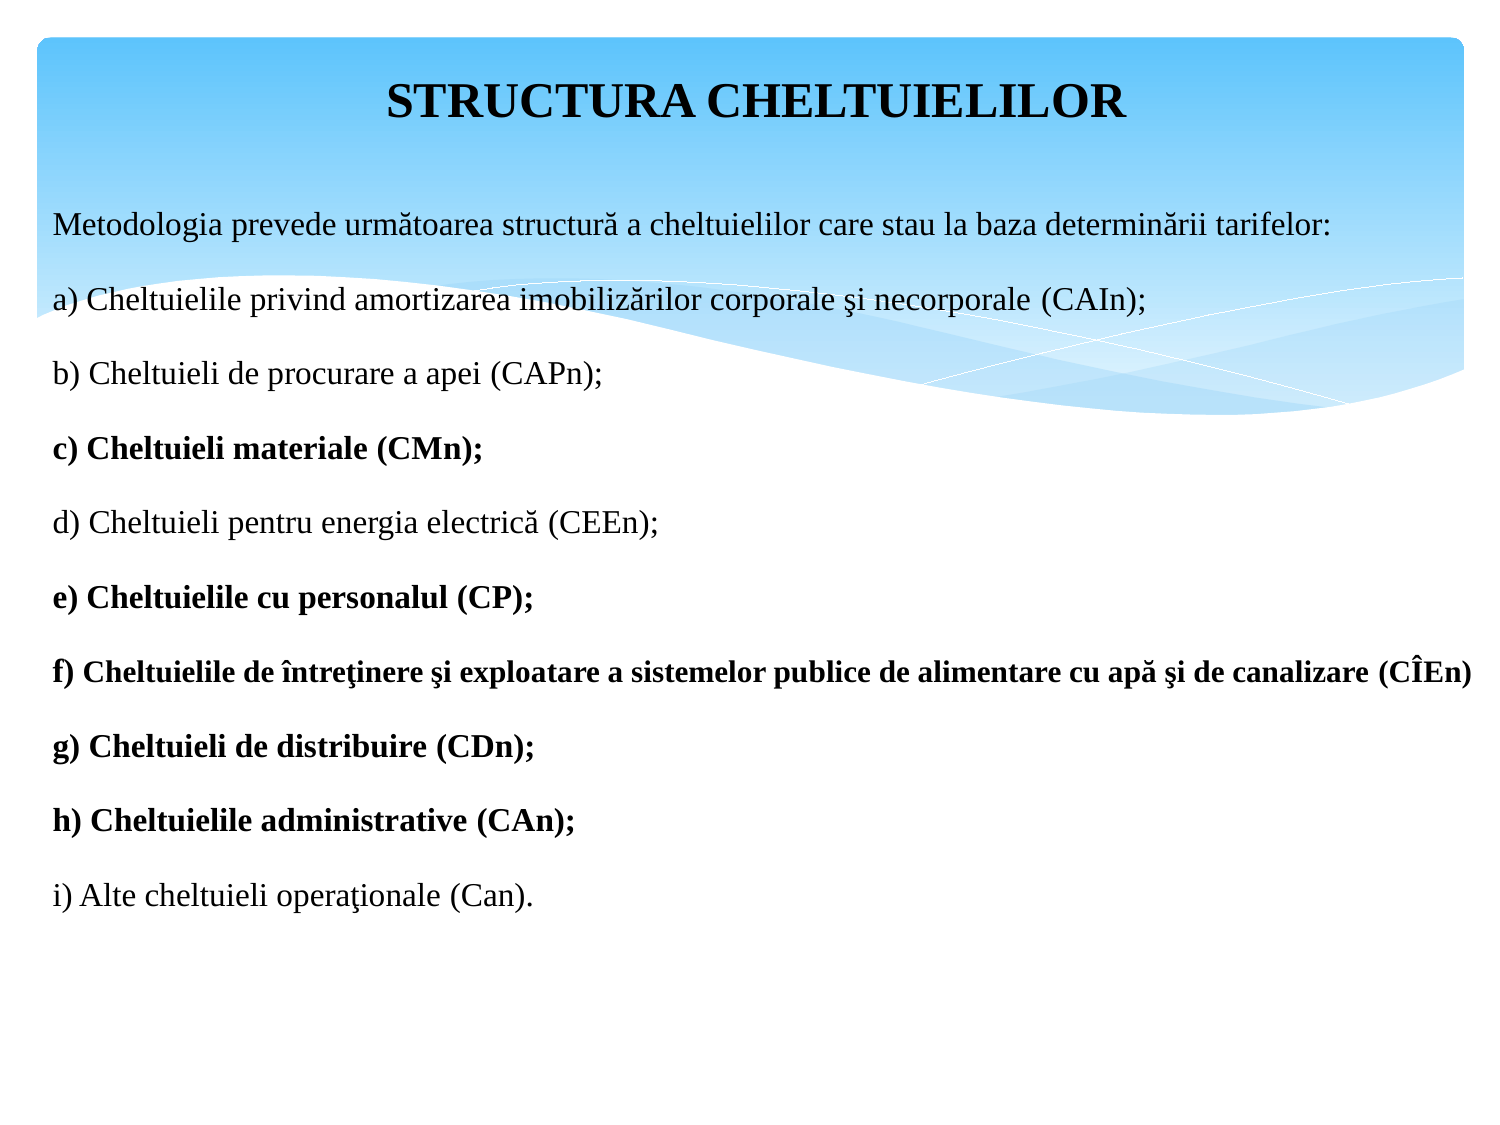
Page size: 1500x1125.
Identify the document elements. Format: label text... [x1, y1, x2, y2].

list Metodologia prevede următoarea structură a cheltuielilor care stau la baza determinării tarifelor: a) Cheltuielile privind amortizarea imobilizărilor corporale şi necorporale (CAIn); b) Cheltuieli de procurare a apei (CAPn); c) Cheltuieli materiale (CMn); d) Cheltuieli pentru energia electrică (CEEn); e) Cheltuielile cu personalul (CP); f) Cheltuielile de întreţinere şi exploatare a sistemelor publice de alimentare cu apă şi de canalizare (CÎEn) g) Cheltuieli de distribuire (CDn); h) Cheltuielile administrative (CAn); i) Alte cheltuieli operaţionale (Can). [37, 174, 1500, 1013]
title STRUCTURA CHELTUIELILOR [112, 45, 1400, 150]
